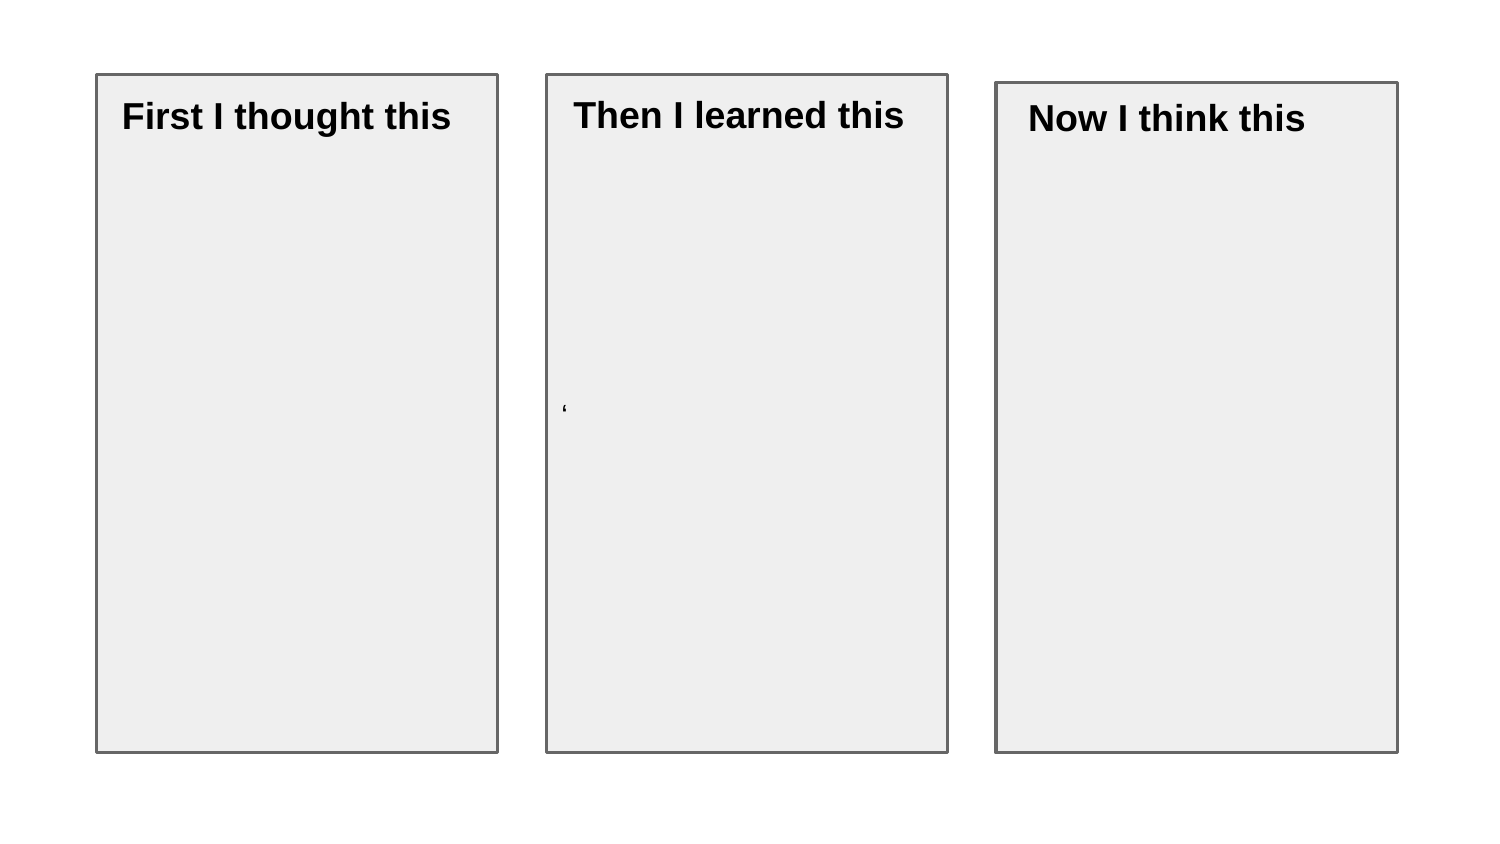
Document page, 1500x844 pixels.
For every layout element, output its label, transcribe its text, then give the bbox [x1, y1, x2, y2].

text_box First I thought this [106, 77, 487, 189]
text_box Then I learned this [558, 75, 932, 144]
text_box [96, 74, 498, 753]
text_box ‘ [546, 74, 948, 753]
text_box Now I think this [1013, 79, 1381, 141]
text_box [996, 82, 1398, 753]
